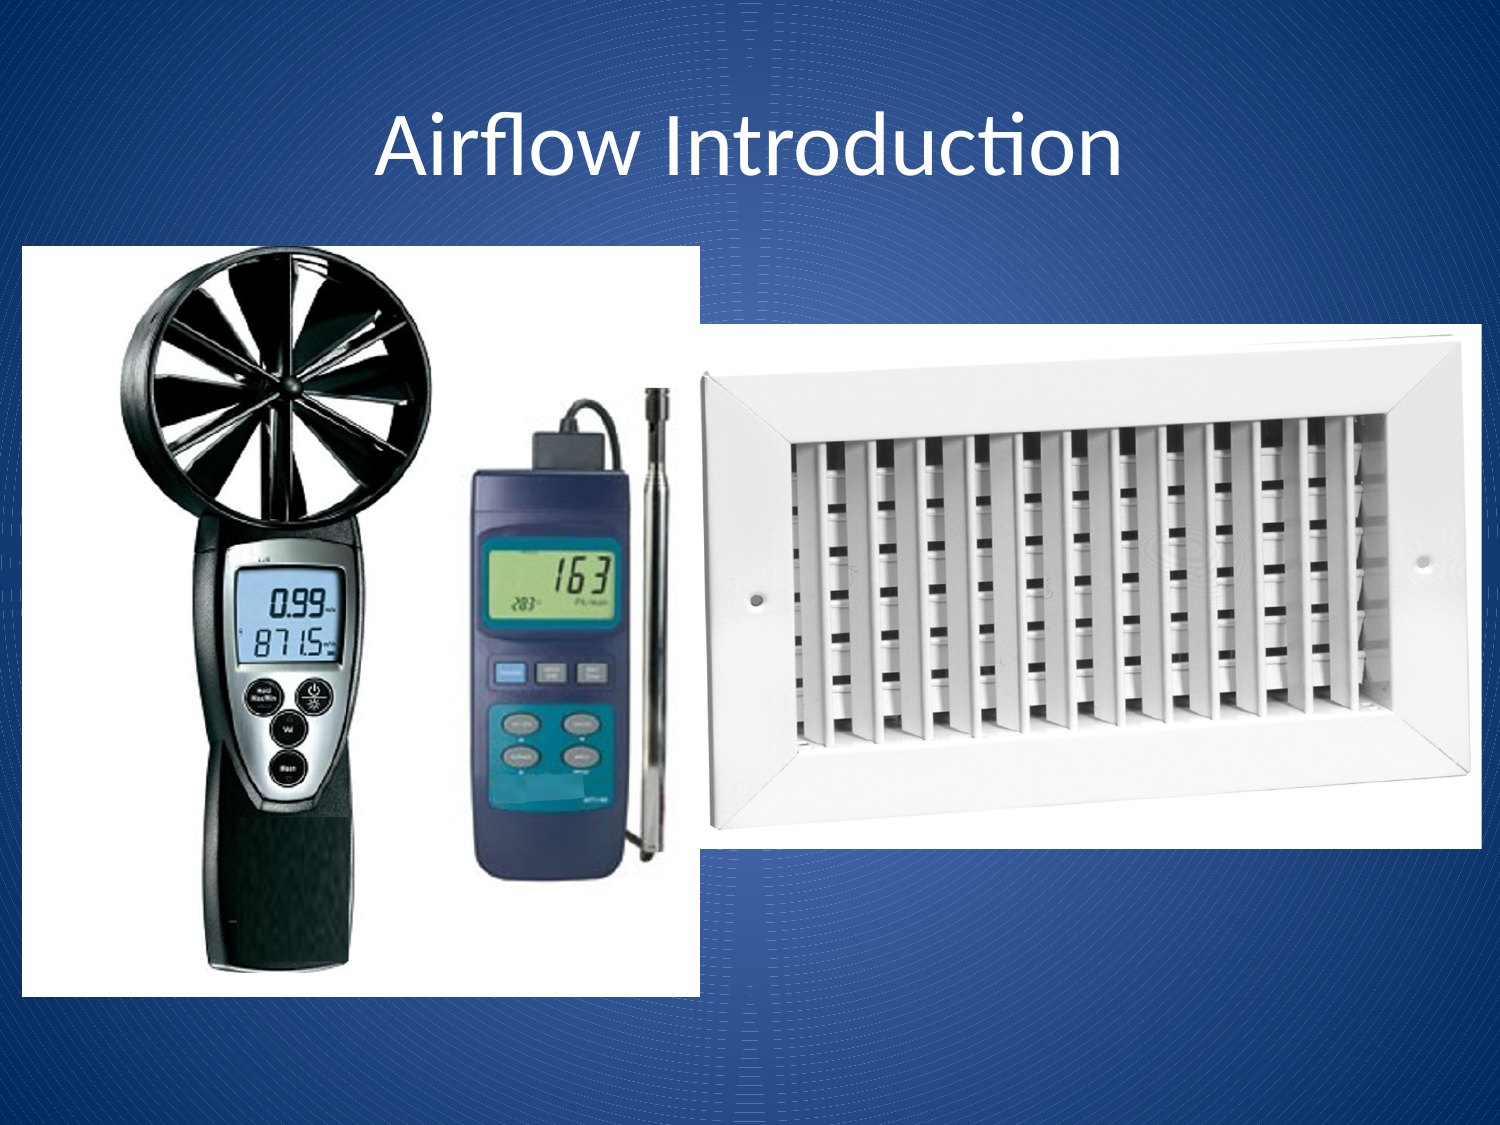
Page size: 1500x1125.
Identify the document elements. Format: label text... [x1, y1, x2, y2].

title Airflow Introduction [75, 45, 1425, 233]
picture [22, 246, 1482, 997]
